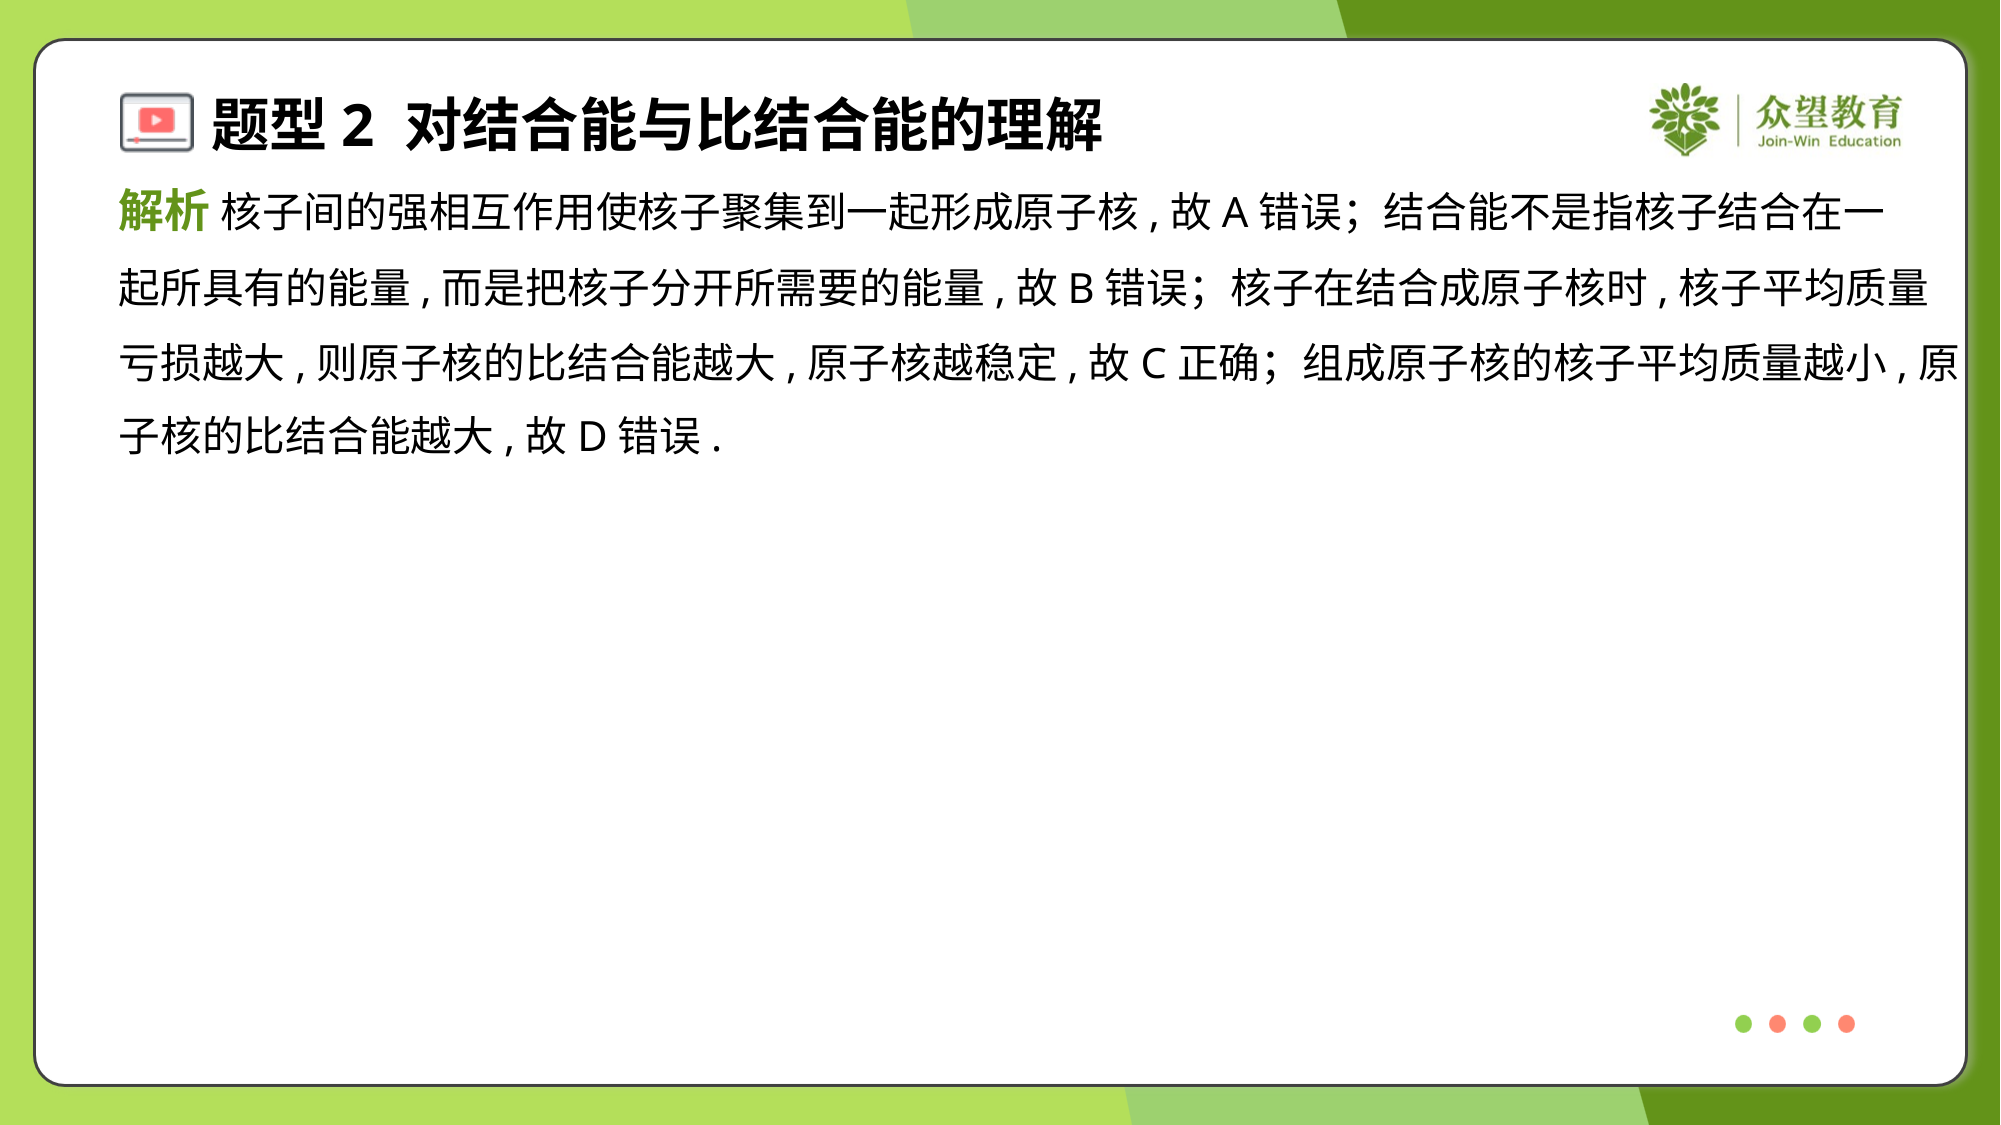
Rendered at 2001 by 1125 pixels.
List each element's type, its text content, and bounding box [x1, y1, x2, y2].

picture [0, 0, 2000, 1125]
text_box 解析 核子间的强相互作用使核子聚集到一起形成原子核,故A错误；结合能不是指核子结合在一 起所具有的能量,而是把核子分开所需要的能量,故B错误；核子在结合成原子核时,核子平均质量 亏损越大,则原子核的比结合能越大,原子核越稳定,故C正确；组成原子核的核子平均质量越小,原 子核的比结合能越大,故D错误. [118, 159, 1883, 452]
